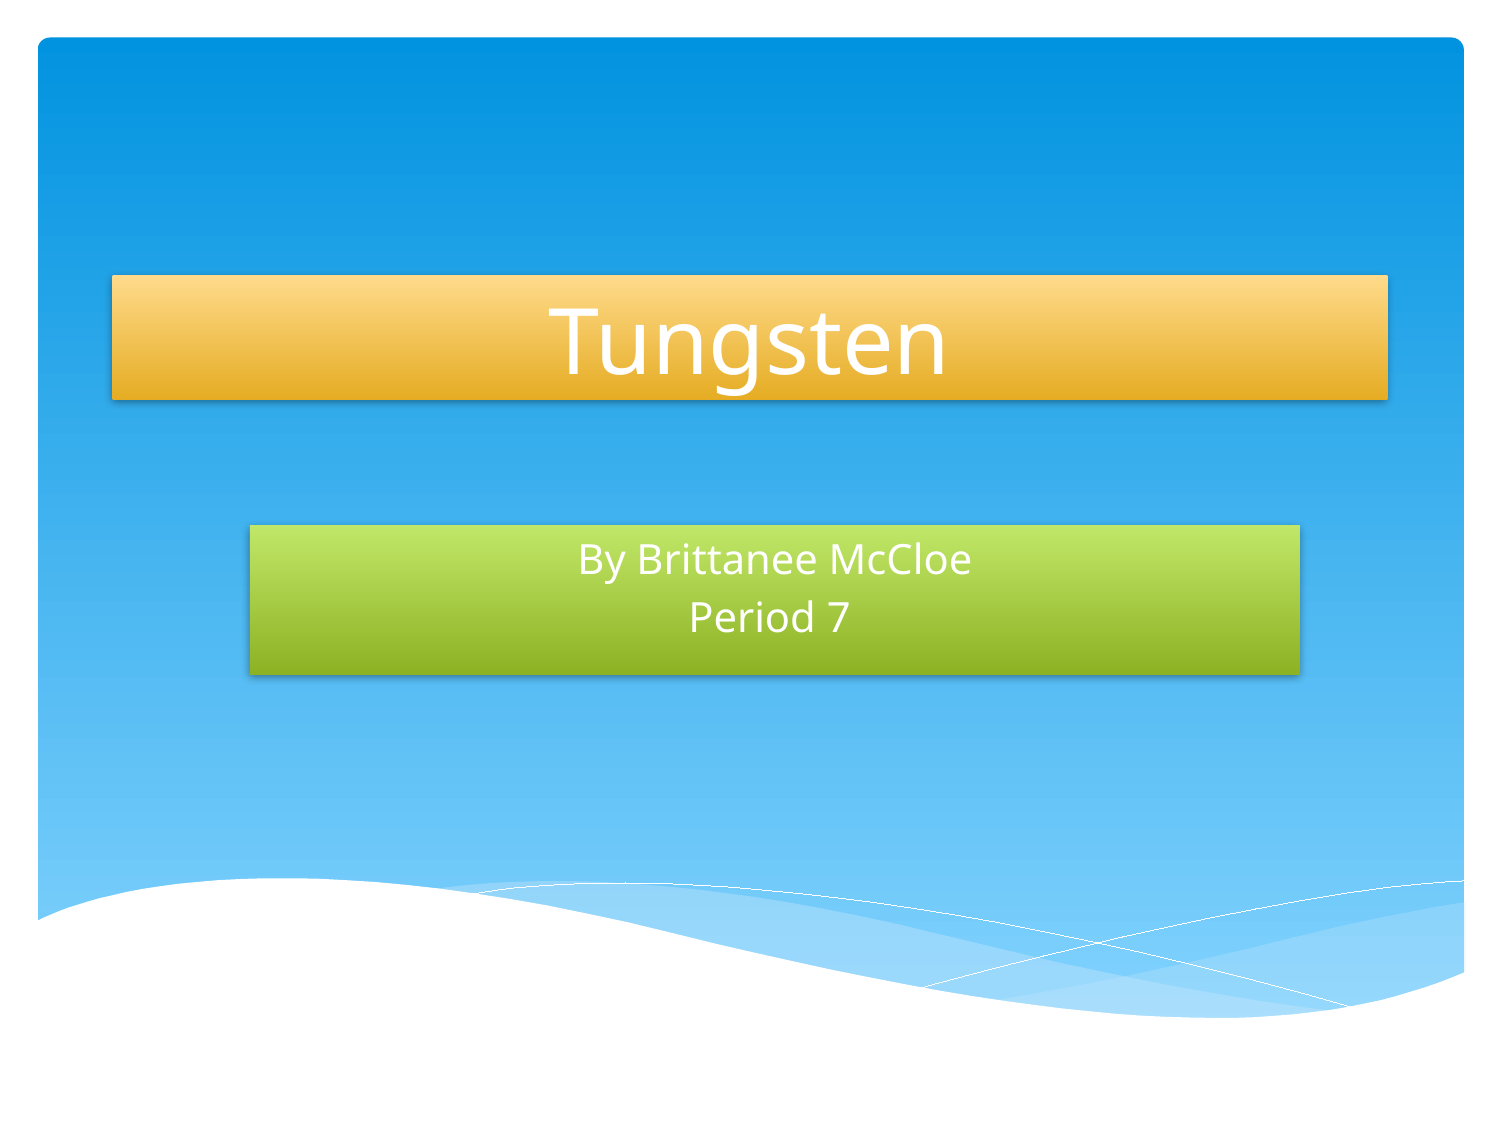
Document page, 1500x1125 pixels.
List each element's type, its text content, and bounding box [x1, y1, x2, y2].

title Tungsten [112, 275, 1388, 400]
subtitle By Brittanee McCloe Period 7 [249, 525, 1300, 675]
